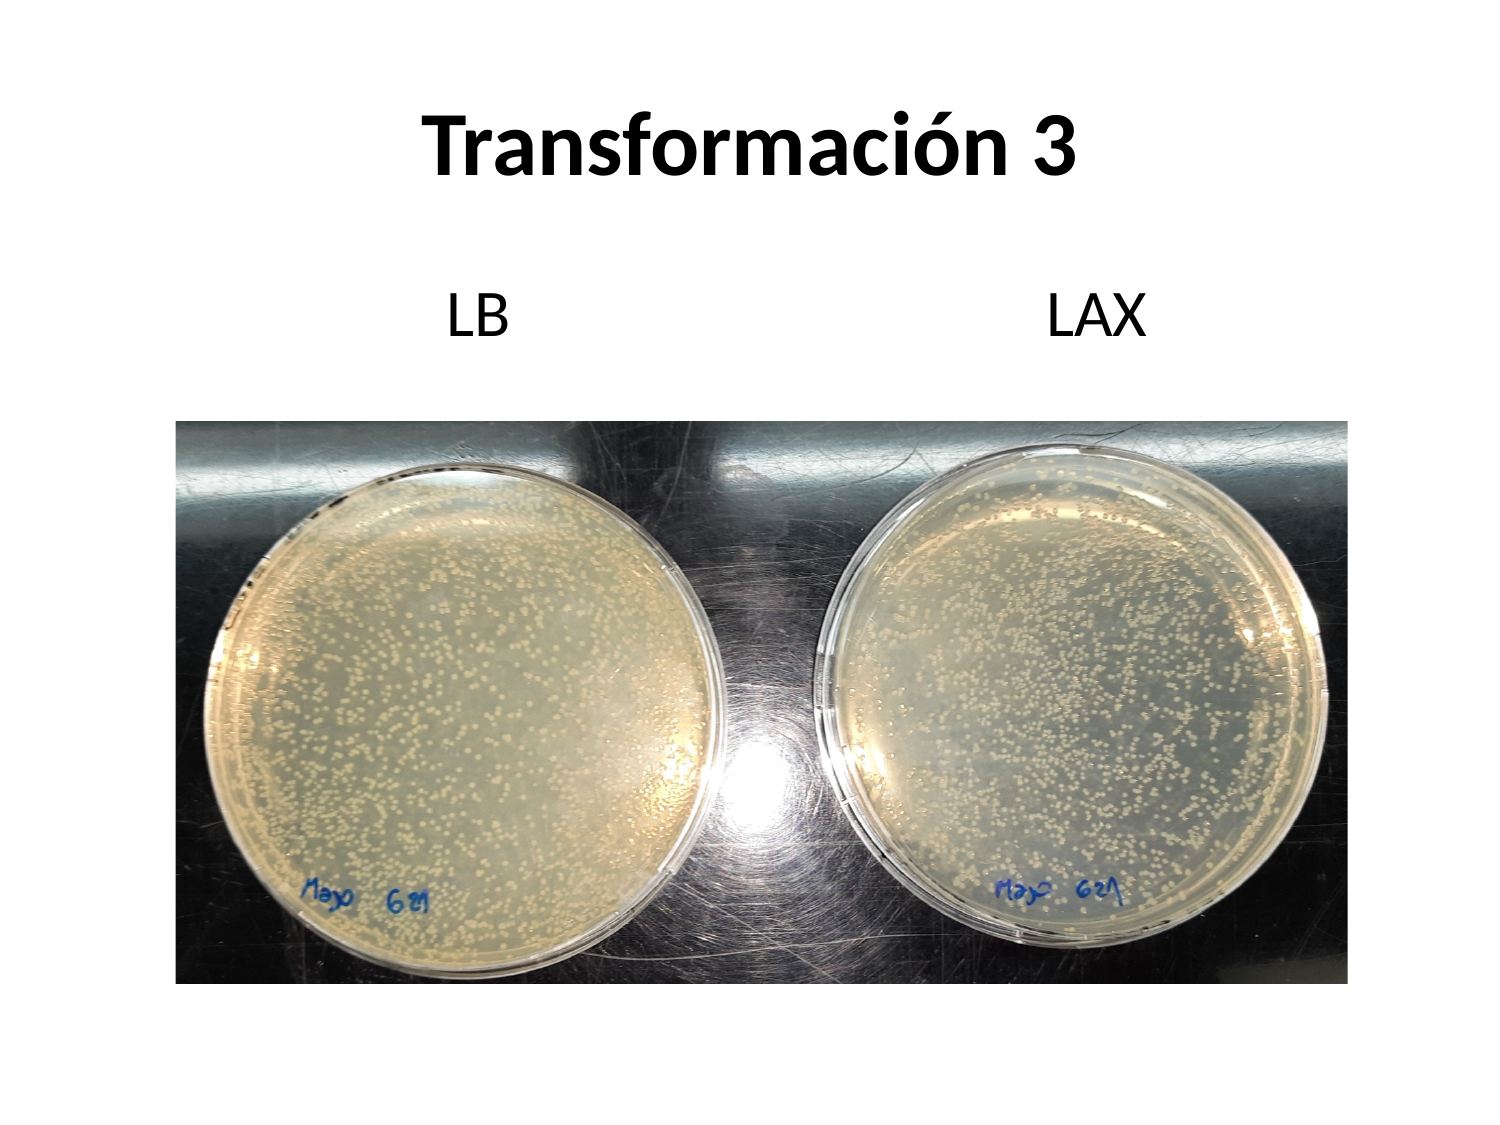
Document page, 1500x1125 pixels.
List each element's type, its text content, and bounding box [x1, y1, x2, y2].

title Transformación 3 [75, 45, 1425, 233]
list LB LAX [75, 262, 1425, 1005]
picture [175, 421, 1348, 984]
